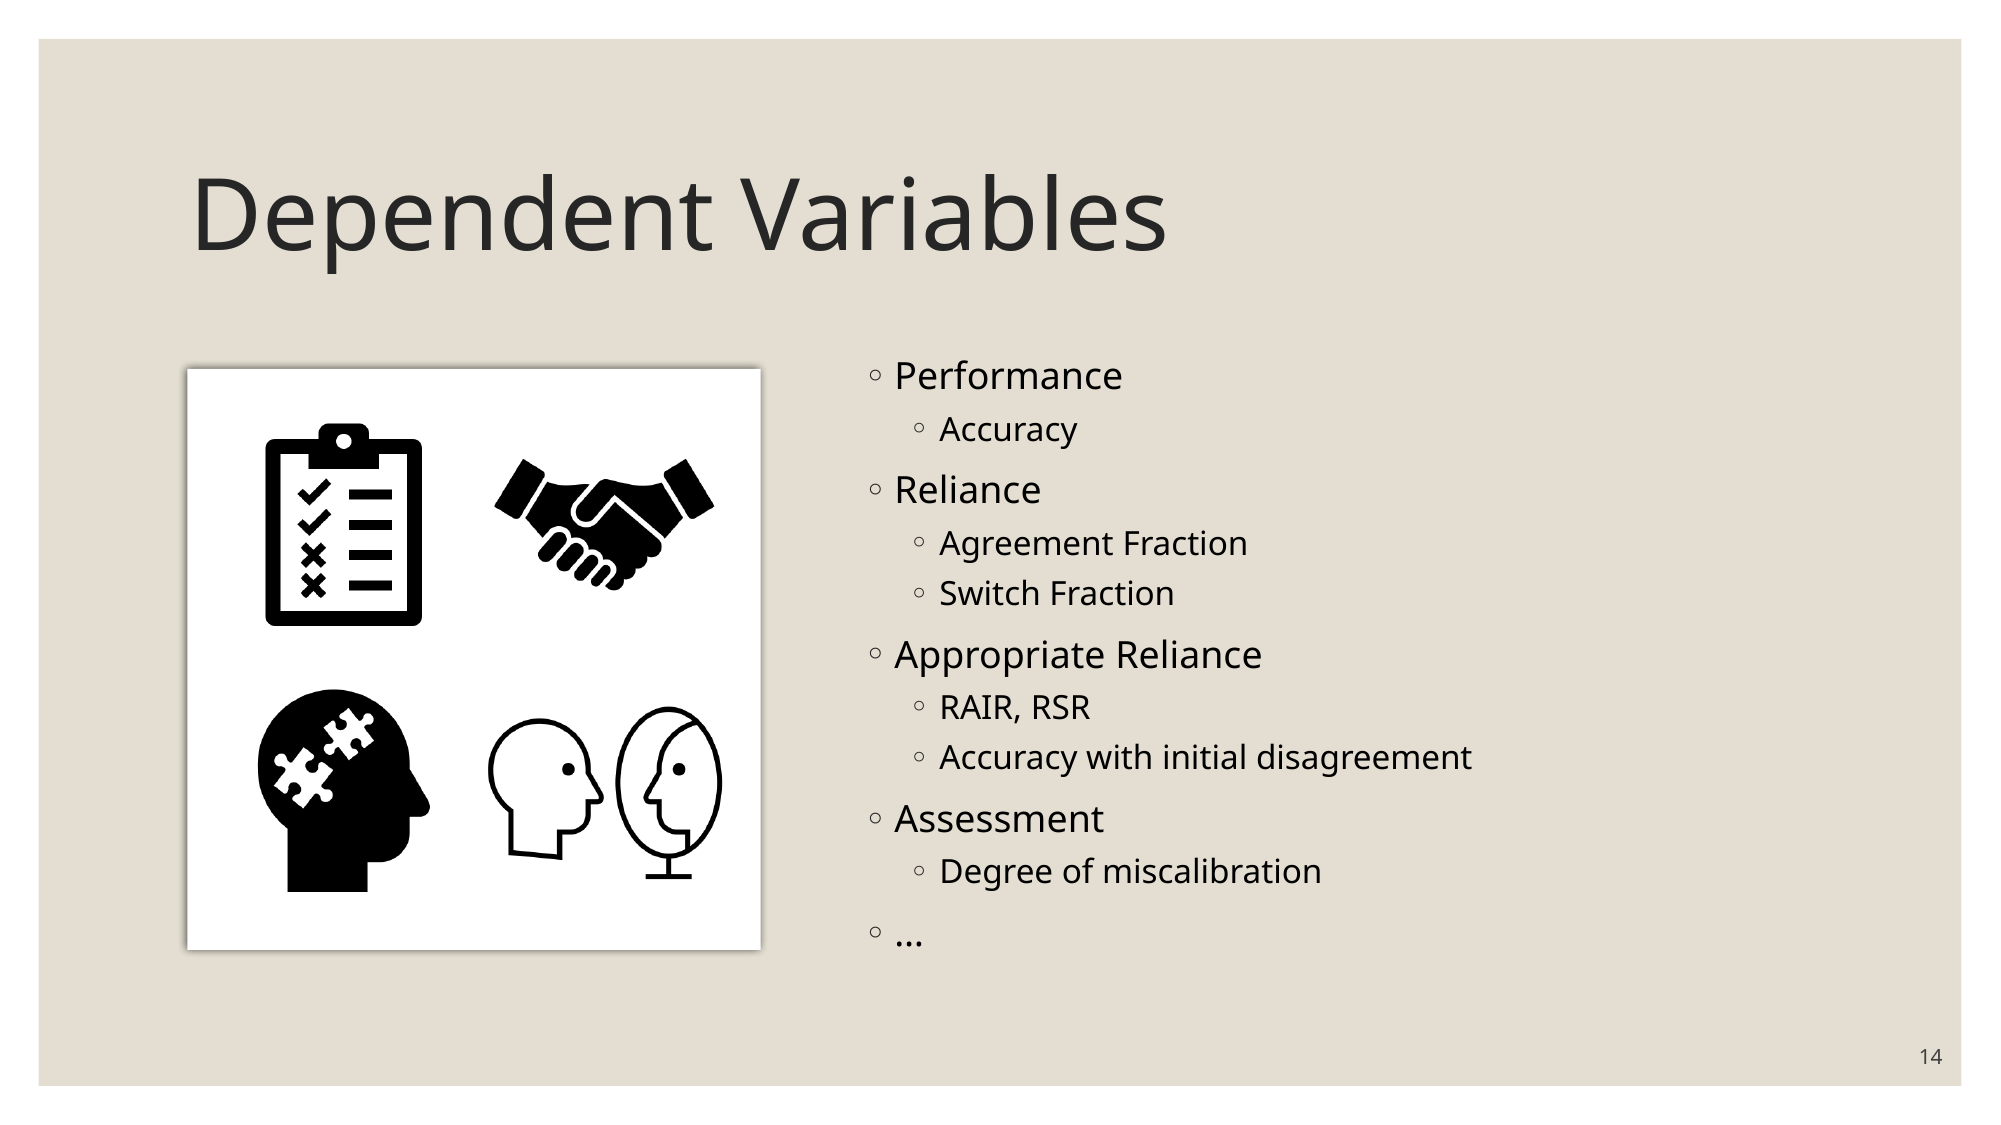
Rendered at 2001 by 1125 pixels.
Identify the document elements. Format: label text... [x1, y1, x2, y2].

picture [482, 403, 726, 646]
picture [222, 669, 465, 912]
picture [482, 669, 726, 912]
picture [222, 403, 465, 646]
text_box [187, 368, 761, 950]
slide_number 14 [1717, 1034, 1958, 1080]
title Dependent Variables [174, 105, 1825, 331]
list Performance Accuracy Reliance Agreement Fraction Switch Fraction Appropriate Reliance RAIR, RSR Accuracy with initial disagreement Assessment Degree of miscalibration … [849, 345, 1825, 990]
